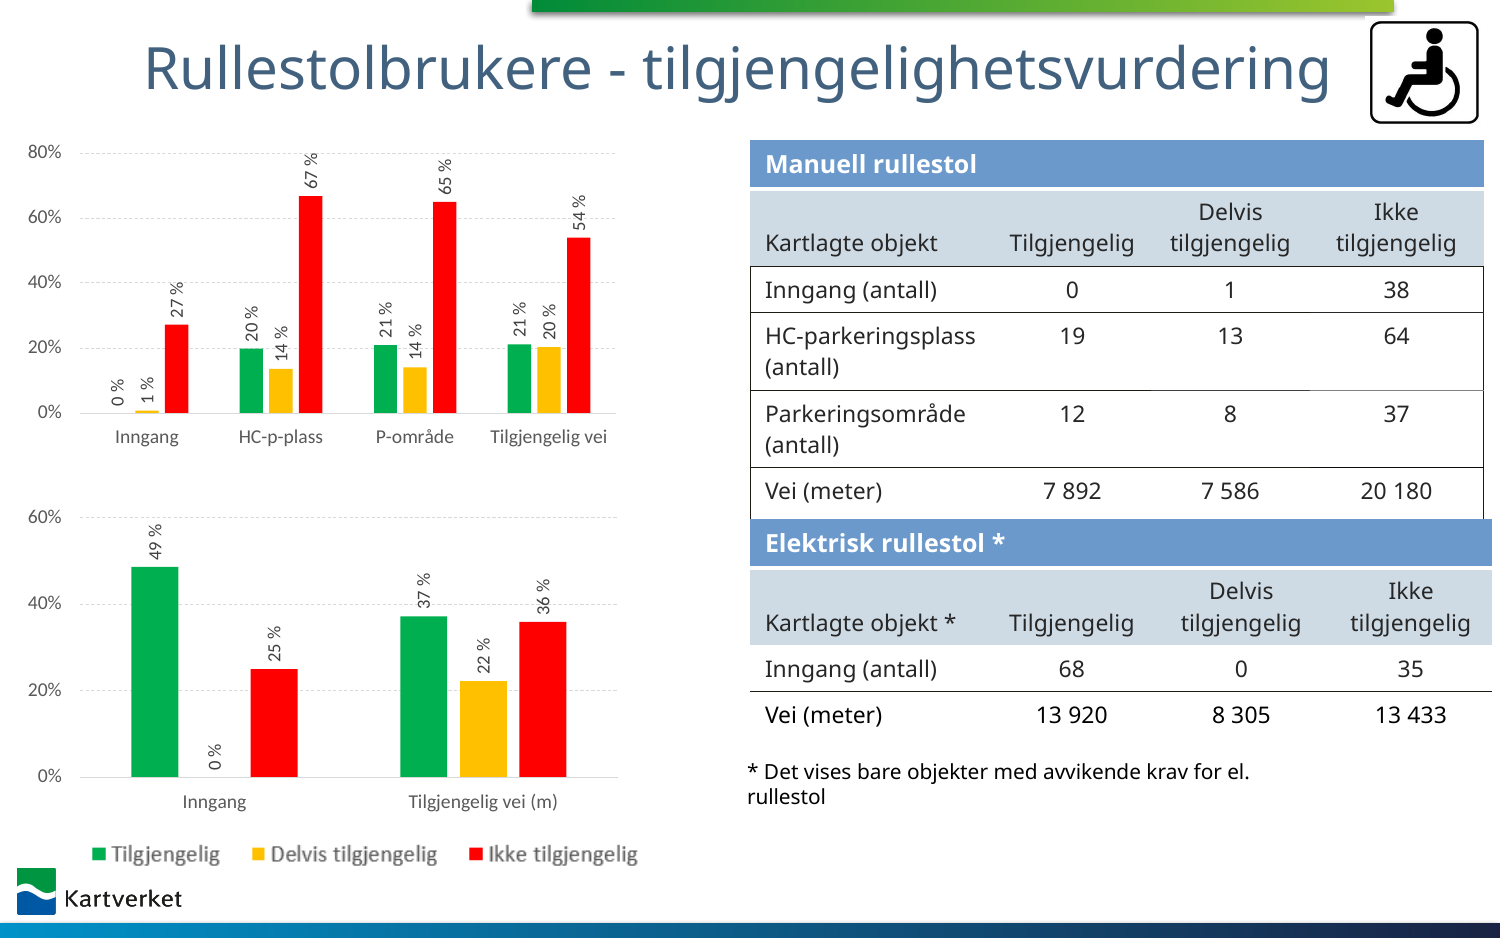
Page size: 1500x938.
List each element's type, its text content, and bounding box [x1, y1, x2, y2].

table_cell 12 [994, 391, 1151, 467]
table_cell Parkeringsområde (antall) [751, 391, 994, 467]
picture [20, 135, 629, 457]
table_cell Delvis tilgjengelig [1151, 191, 1310, 266]
table_cell 1 [1151, 267, 1310, 312]
table_cell 8 [1151, 391, 1310, 467]
table_cell 0 [1153, 645, 1330, 691]
table_cell 13 920 [991, 692, 1153, 738]
picture [1365, 16, 1484, 129]
table_cell Tilgjengelig [991, 570, 1153, 645]
table_cell 7 892 [994, 468, 1151, 519]
table_cell Kartlagte objekt * [750, 570, 991, 645]
table_cell 8 305 [1153, 692, 1330, 738]
table_cell 38 [1310, 267, 1483, 312]
table_cell Kartlagte objekt [750, 191, 994, 266]
picture [86, 838, 643, 870]
table_cell 13 [1151, 313, 1310, 390]
table_cell Inngang (antall) [750, 645, 991, 691]
table_cell 20 180 [1310, 468, 1483, 519]
table_cell HC-parkeringsplass (antall) [751, 313, 994, 390]
text_box * Det vises bare objekter med avvikende krav for el. rullestol [732, 751, 1317, 816]
table_cell Ikke tilgjengelig [1330, 570, 1492, 645]
table_cell Vei (meter) [751, 468, 994, 519]
table_cell 0 [994, 267, 1151, 312]
table_cell Tilgjengelig [994, 191, 1151, 266]
table_header Elektrisk rullestol * [750, 519, 1492, 566]
text_box Rullestolbrukere - tilgjengelighetsvurdering [39, 12, 1348, 109]
table_cell 37 [1310, 391, 1483, 467]
table_cell 19 [994, 313, 1151, 390]
picture [20, 499, 630, 822]
table_cell Inngang (antall) [751, 267, 994, 312]
table_cell 13 433 [1330, 692, 1492, 738]
table_cell Ikke tilgjengelig [1310, 191, 1484, 266]
table_cell 64 [1310, 313, 1483, 390]
table_cell 68 [991, 645, 1153, 691]
table_header Manuell rullestol [750, 140, 1484, 187]
table_cell 35 [1330, 645, 1492, 691]
table_cell Delvis tilgjengelig [1153, 570, 1330, 645]
table_cell 7 586 [1151, 468, 1310, 519]
table_cell Vei (meter) [750, 692, 991, 738]
